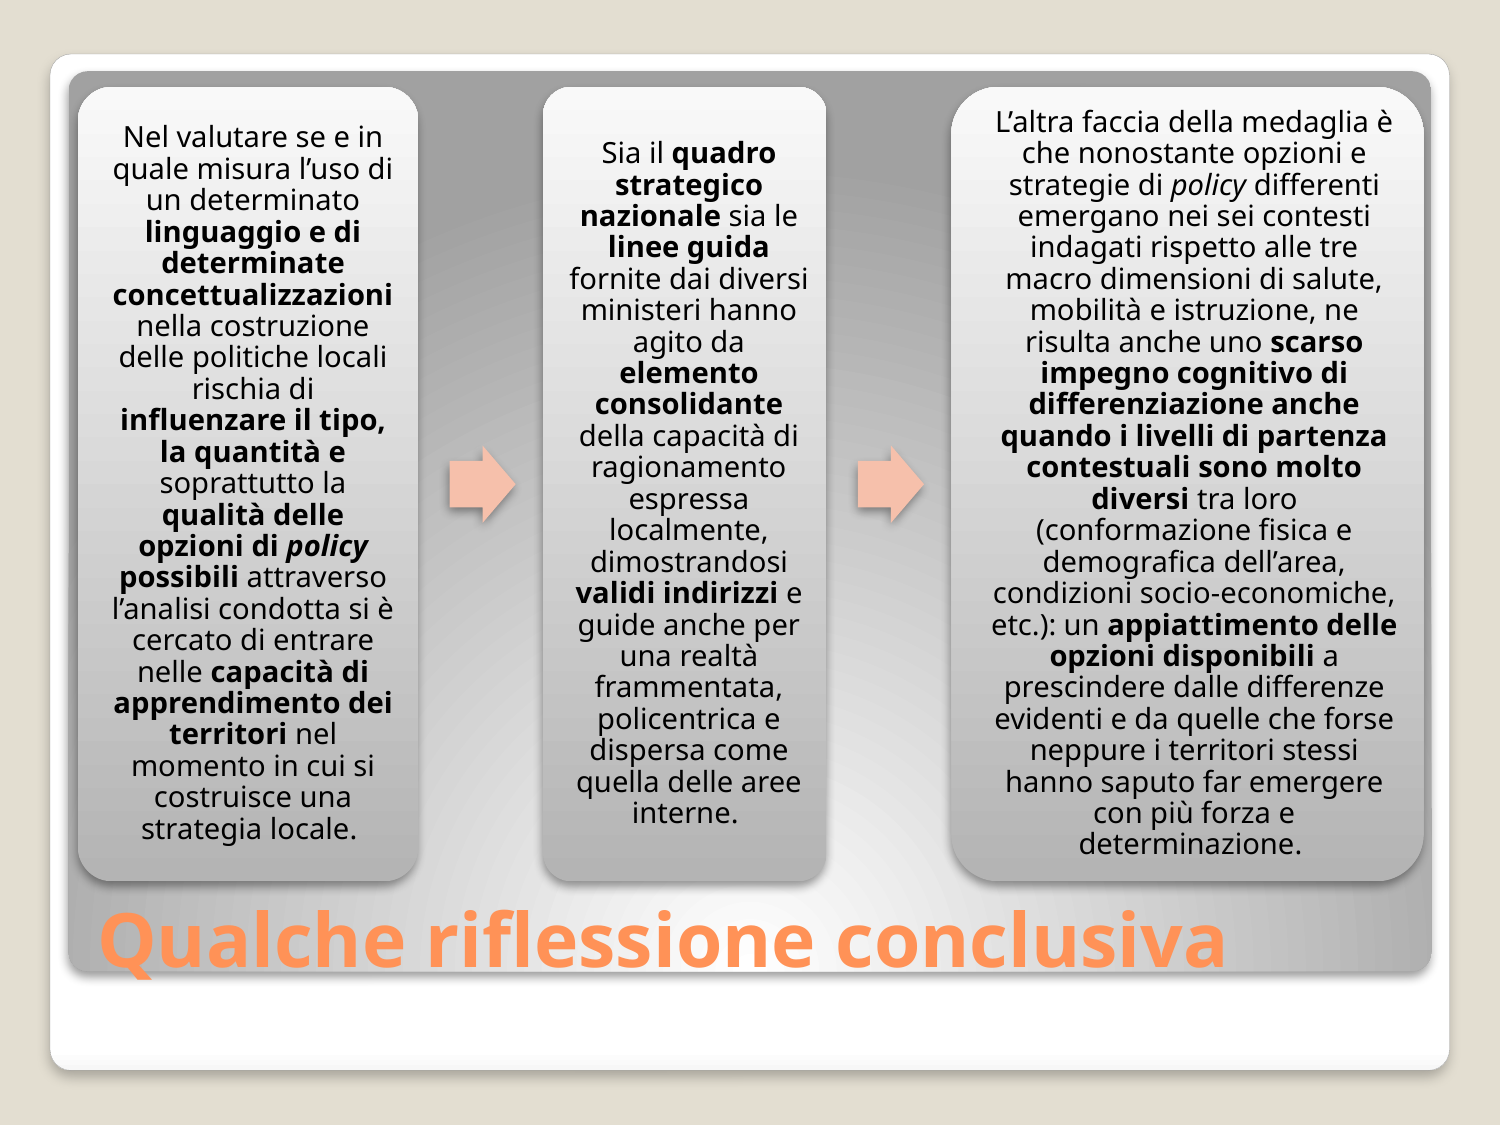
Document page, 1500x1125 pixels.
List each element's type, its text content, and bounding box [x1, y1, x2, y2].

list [76, 86, 1426, 882]
title Qualche riflessione conclusiva [82, 894, 1425, 990]
